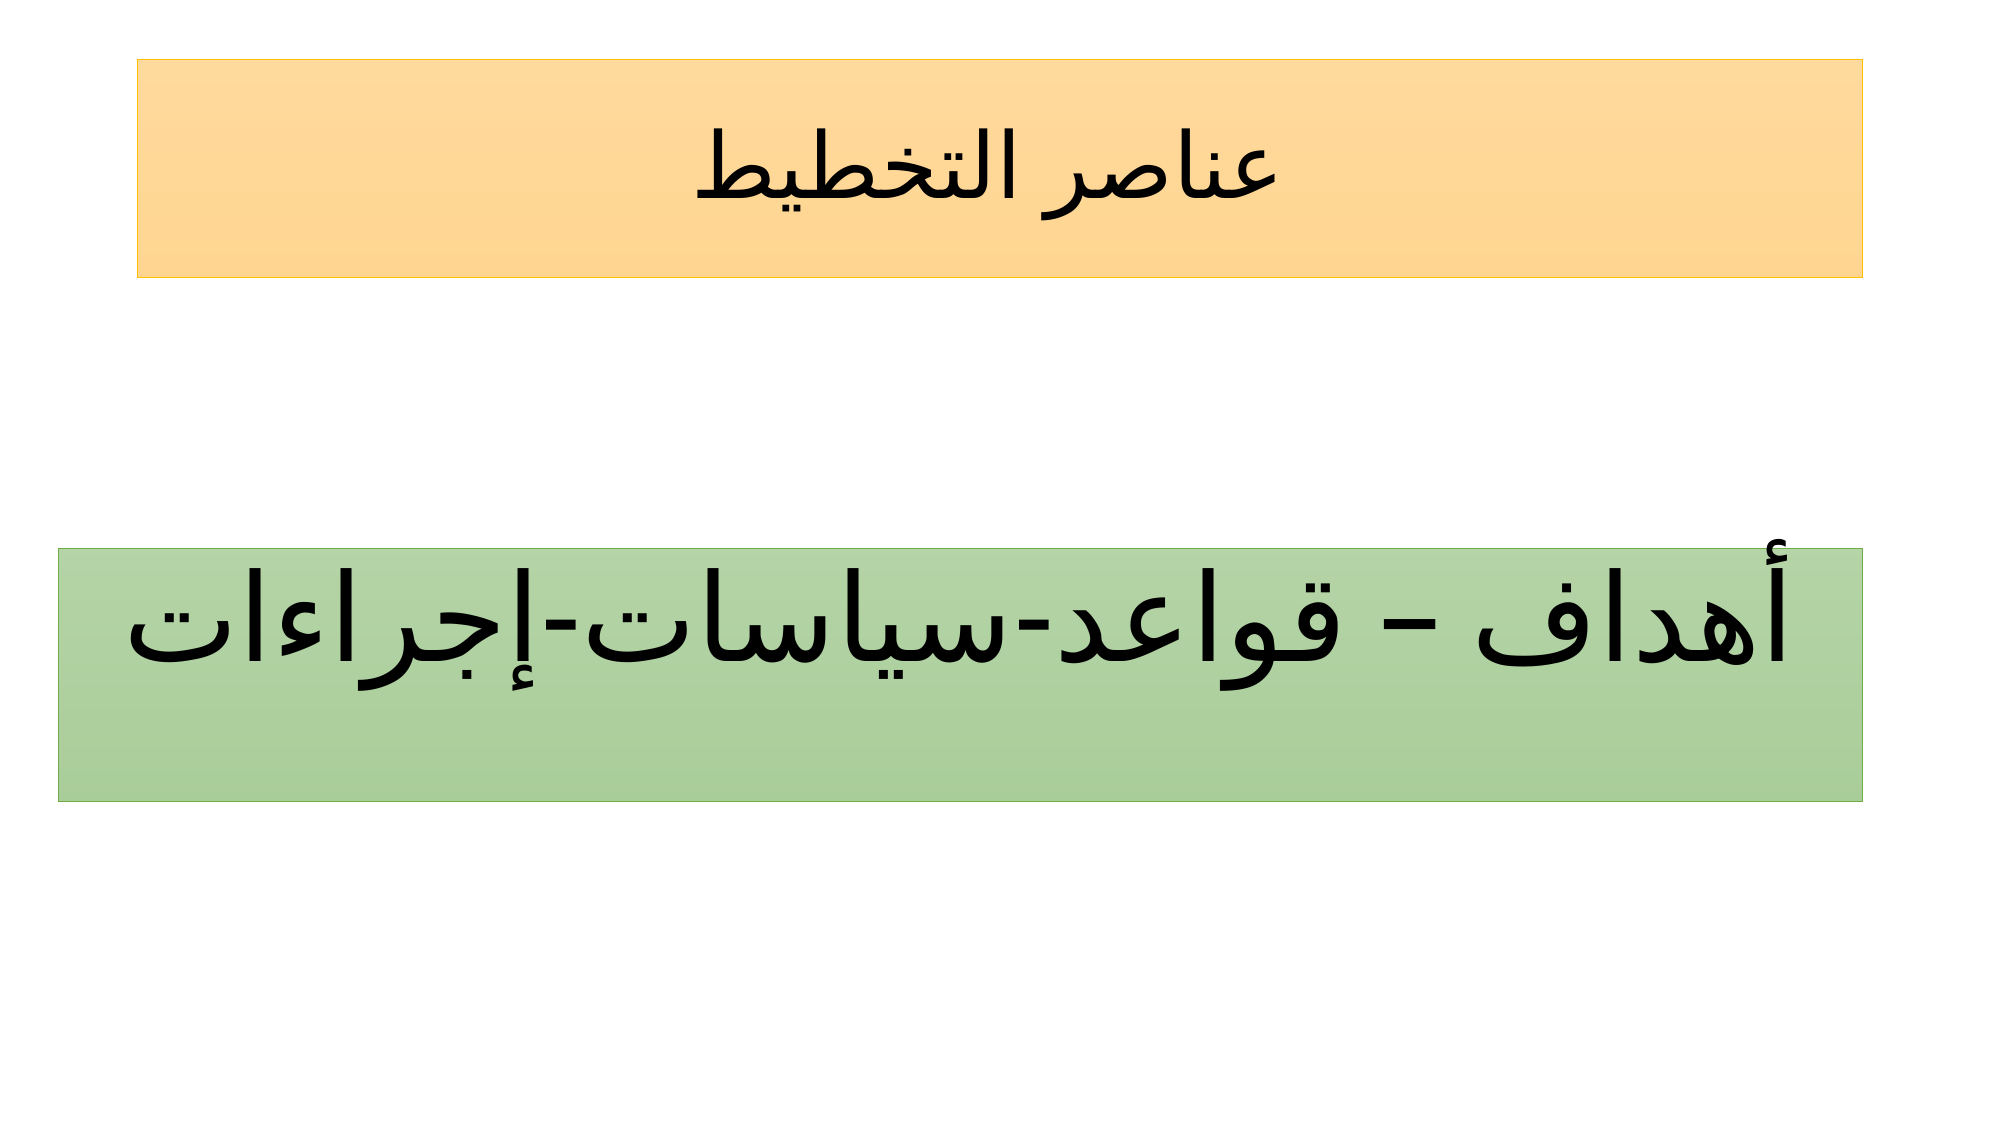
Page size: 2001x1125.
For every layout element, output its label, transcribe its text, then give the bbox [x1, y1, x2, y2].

list أهداف – قواعد-سياسات-إجراءات [58, 548, 1863, 802]
title عناصر التخطيط [137, 59, 1863, 278]
